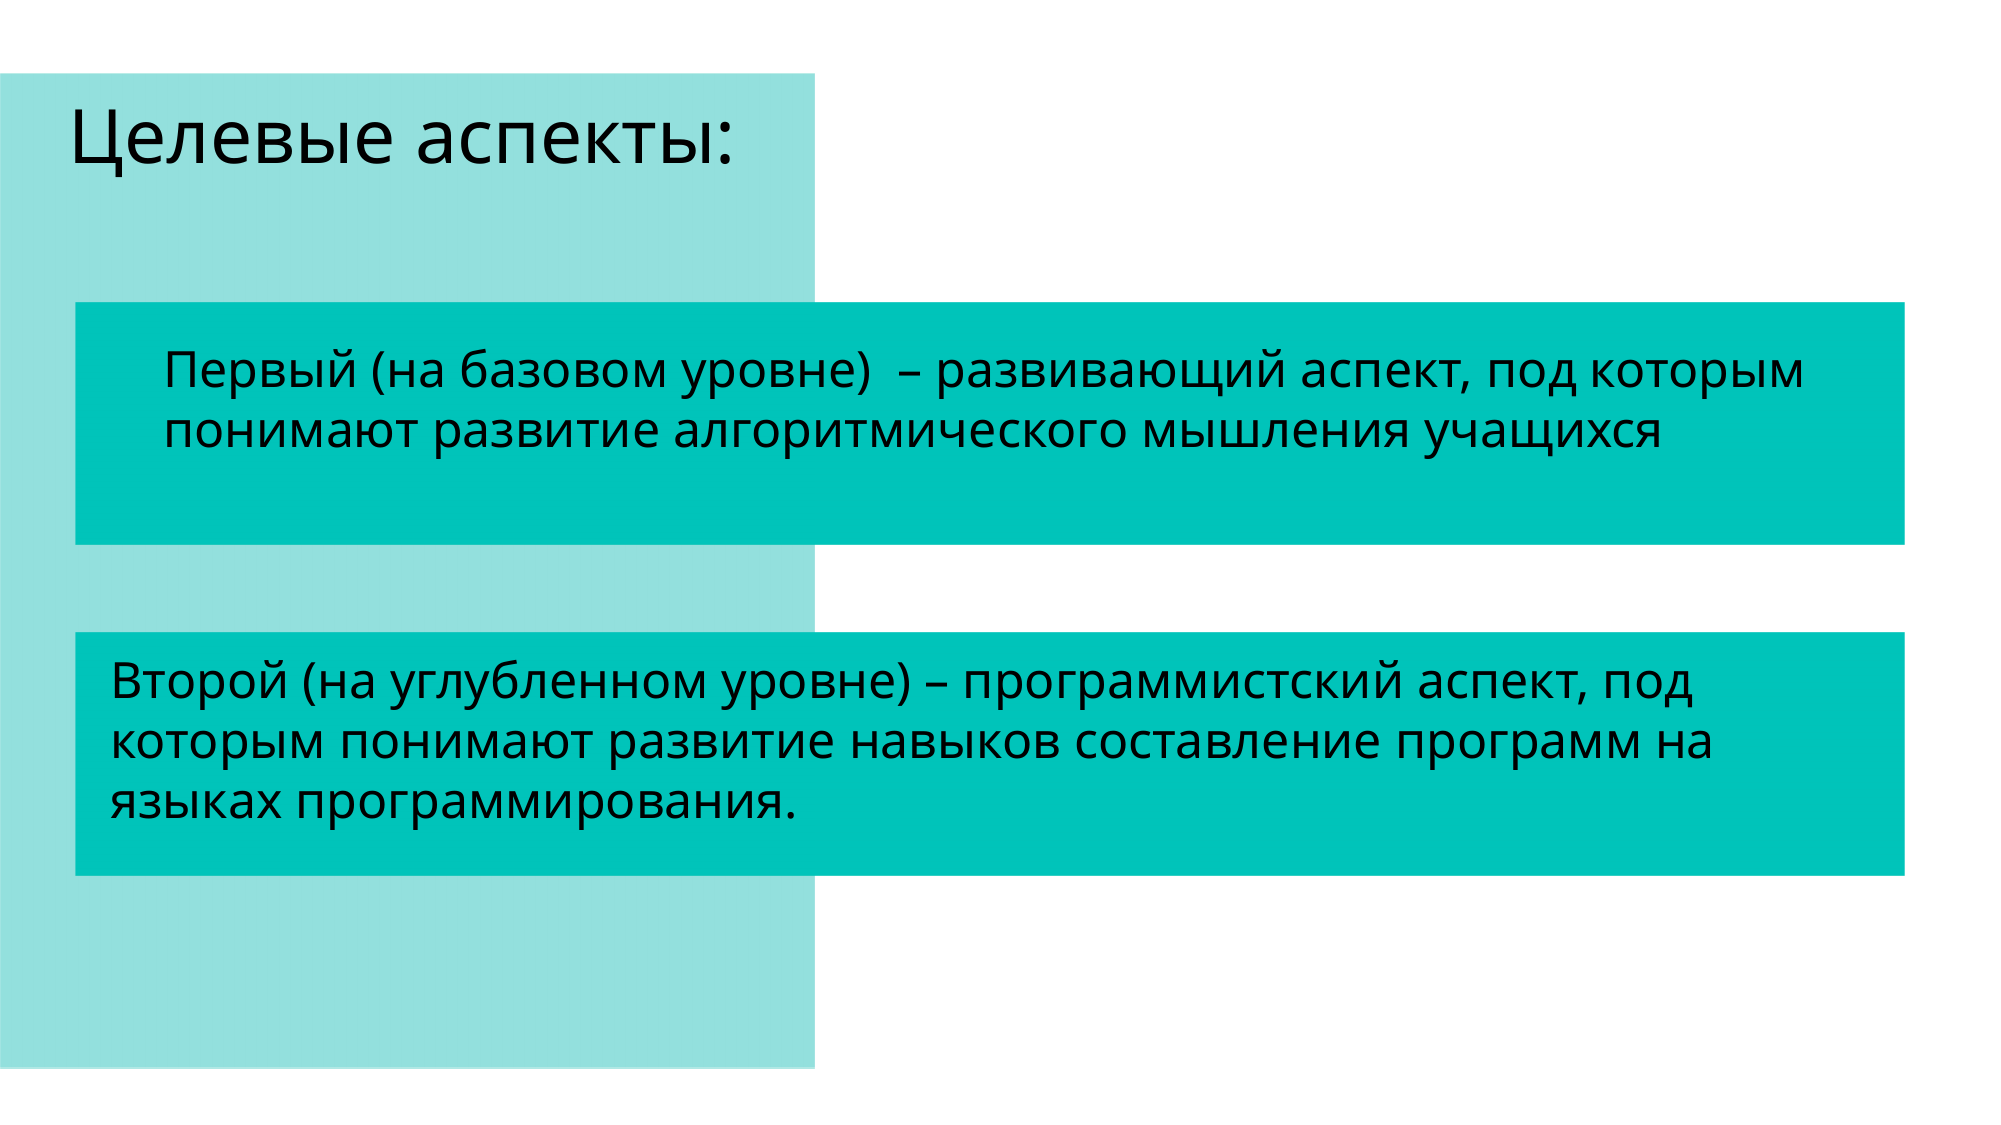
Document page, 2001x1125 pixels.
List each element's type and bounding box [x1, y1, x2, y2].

picture [0, 73, 1905, 1070]
